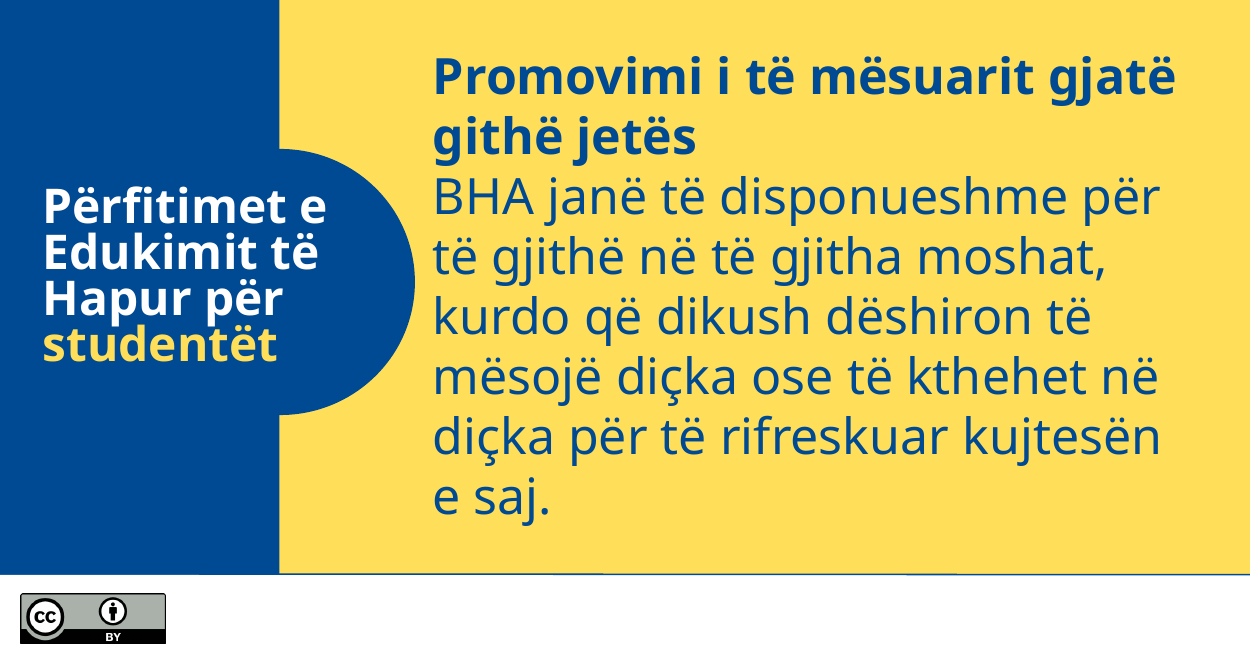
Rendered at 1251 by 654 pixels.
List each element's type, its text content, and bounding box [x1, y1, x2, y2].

text_box [368, 181, 415, 383]
text_box Promovimi i të mësuarit gjatë githë jetës BHA janë të disponueshme për të gjithë në të gjitha moshat, kurdo që dikush dëshiron të mësojë diçka ose të kthehet në diçka për të rifreskuar kujtesën e saj. [417, 29, 1220, 540]
text_box Përfitimet e Edukimit të Hapur për studentët [27, 171, 368, 386]
text_box [0, 582, 1250, 654]
picture [20, 592, 166, 645]
text_box [206, 148, 355, 171]
text_box [0, 0, 280, 573]
text_box [196, 386, 365, 416]
